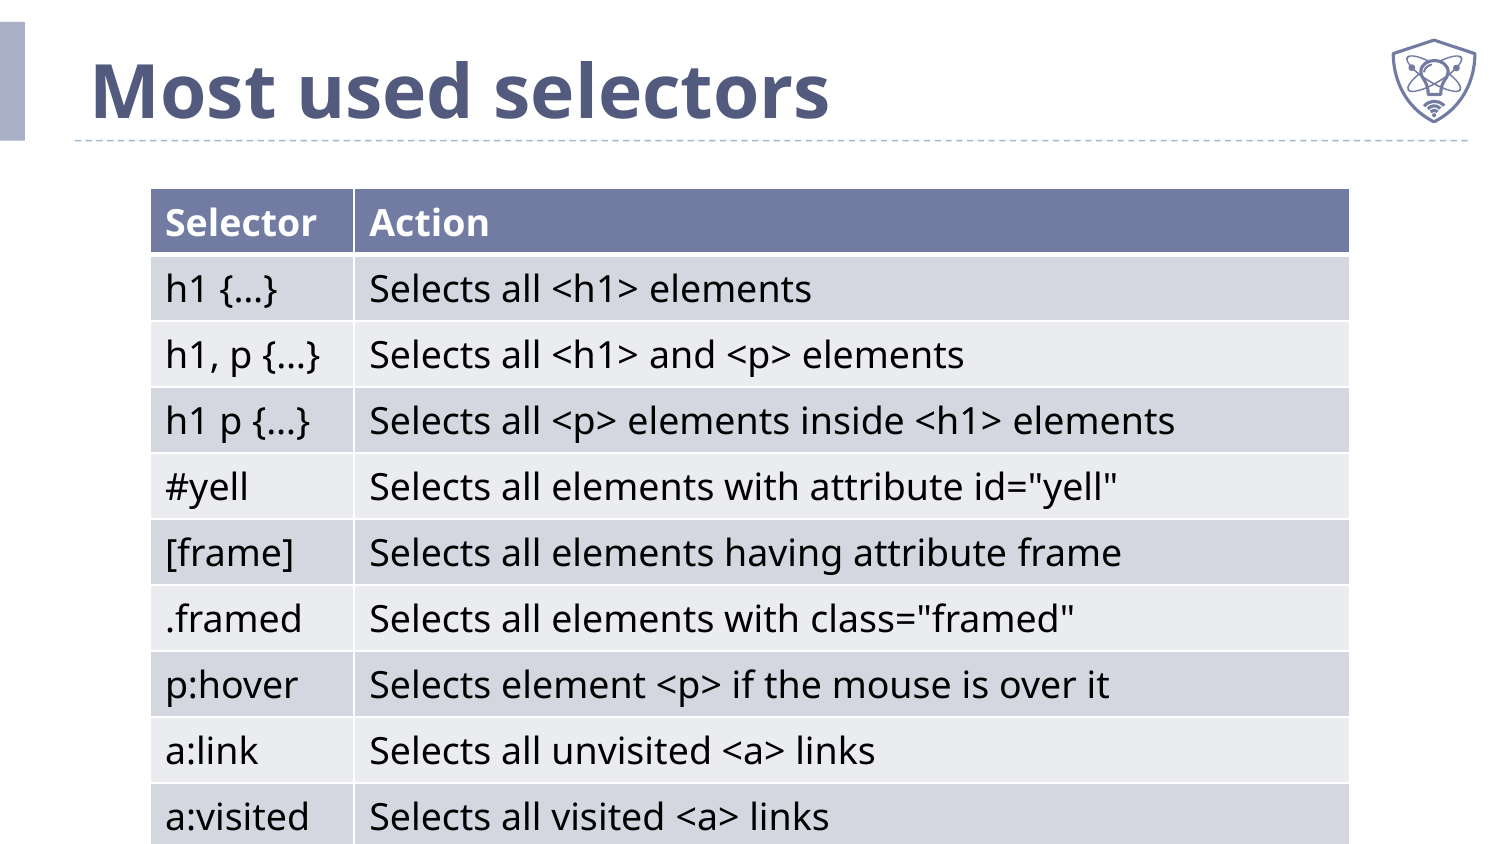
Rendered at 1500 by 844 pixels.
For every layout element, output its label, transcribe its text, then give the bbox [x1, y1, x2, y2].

table_cell Selects all <h1> elements [355, 257, 1349, 320]
table_cell Selects element <p> if the mouse is over it [355, 652, 1349, 716]
table_header Action [355, 189, 1349, 252]
table_cell Selects all elements with attribute id="yell" [355, 454, 1349, 518]
table_cell p:hover [151, 652, 353, 716]
table_cell [frame] [151, 520, 353, 584]
table_cell Selects all unvisited <a> links [355, 718, 1349, 782]
table_cell Selects all elements with class="framed" [355, 586, 1349, 650]
table_cell h1 {…} [151, 257, 353, 320]
table_header Selector [151, 189, 353, 252]
table_cell a:link [151, 718, 353, 782]
table_cell #yell [151, 454, 353, 518]
table_cell h1 p {…} [151, 388, 353, 452]
table_cell Selects all <h1> and <p> elements [355, 322, 1349, 386]
table_cell Selects all elements having attribute frame [355, 520, 1349, 584]
table_cell Selects all visited <a> links [355, 784, 1349, 844]
table_cell h1, p {…} [151, 322, 353, 386]
table_cell a:visited [151, 784, 353, 844]
table_cell .framed [151, 586, 353, 650]
table_cell Selects all <p> elements inside <h1> elements [355, 388, 1349, 452]
title Most used selectors [75, 18, 1475, 141]
